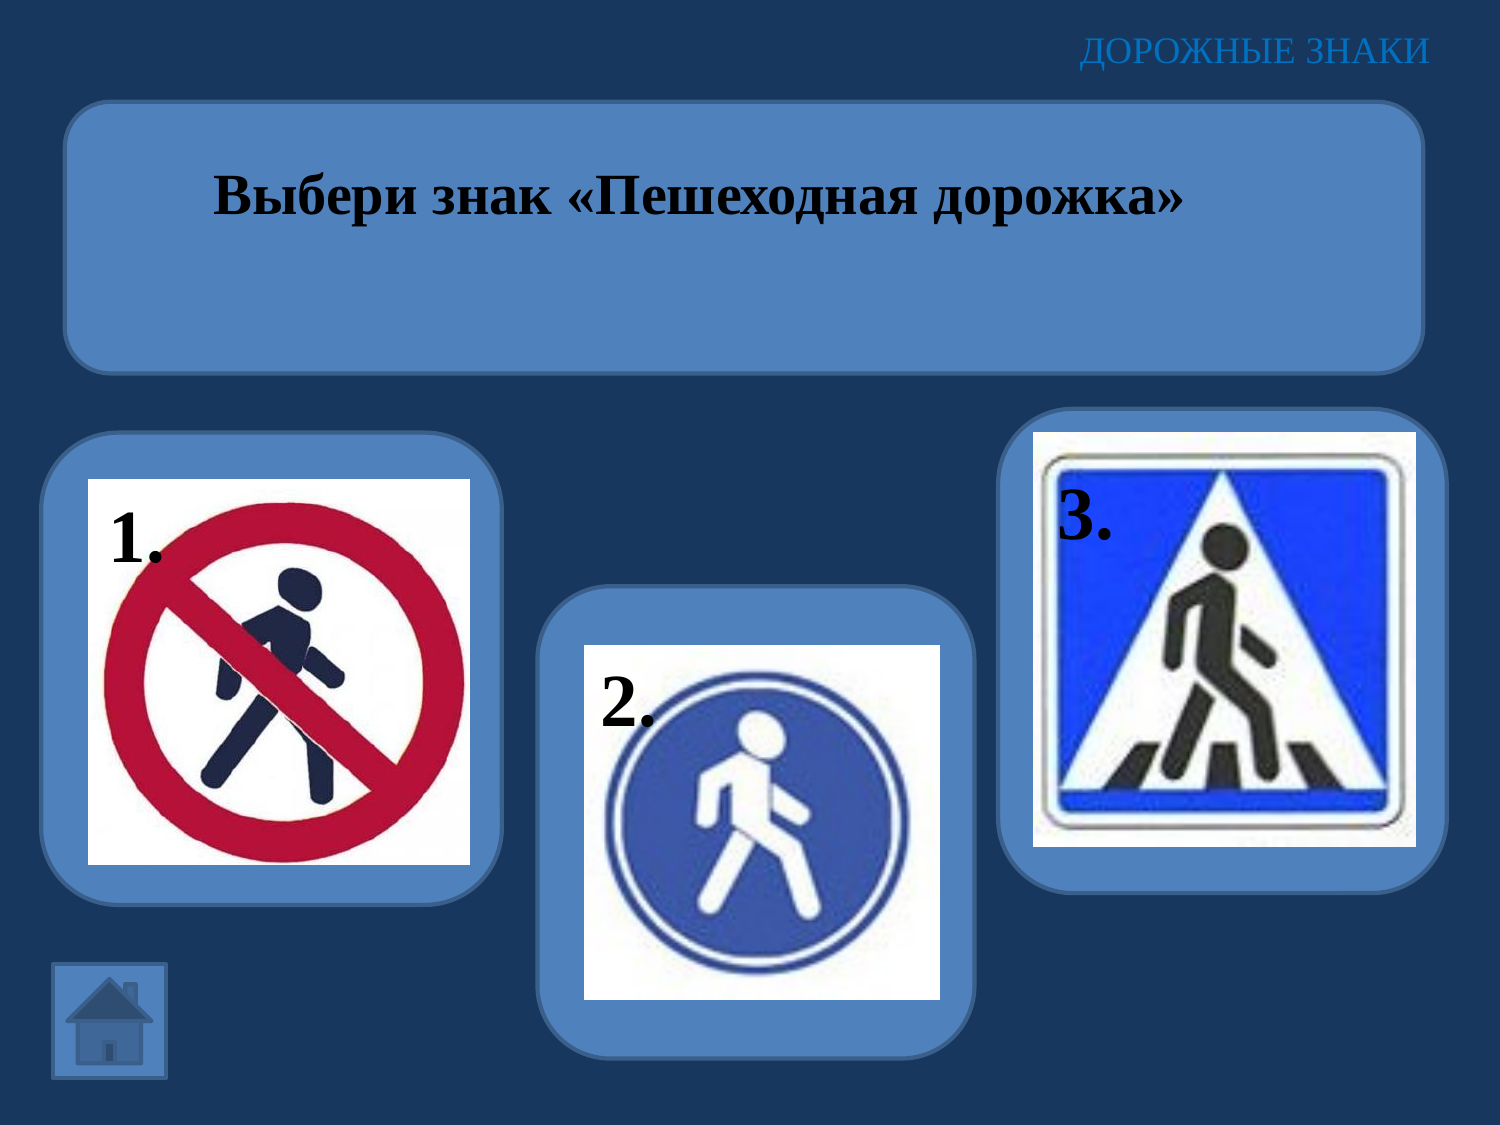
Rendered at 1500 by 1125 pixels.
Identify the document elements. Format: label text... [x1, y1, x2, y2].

text_box [535, 584, 977, 1061]
text_box [995, 406, 1449, 896]
picture [584, 645, 940, 1000]
text_box [39, 430, 504, 908]
text_box ДОРОЖНЫЕ ЗНАКИ [927, 18, 1500, 79]
text_box Выбери знак «Пешеходная дорожка» [123, 148, 1365, 234]
text_box [51, 962, 168, 1080]
picture [1033, 432, 1416, 847]
text_box [62, 99, 1426, 376]
picture [88, 479, 470, 866]
